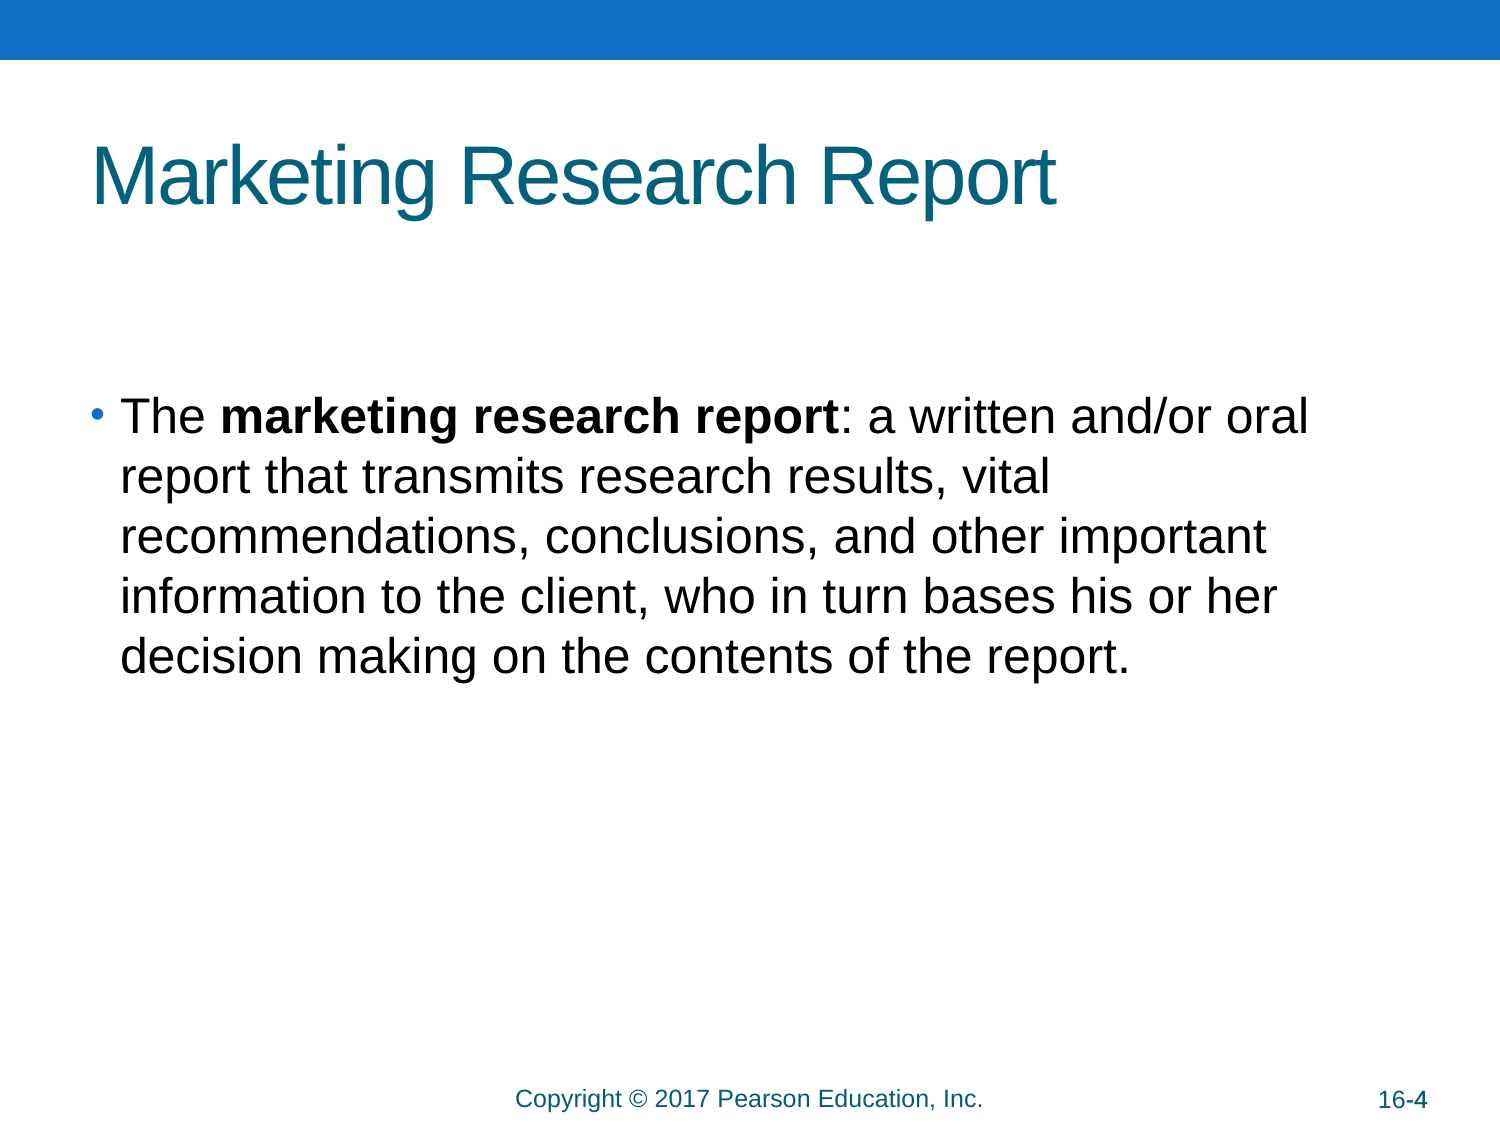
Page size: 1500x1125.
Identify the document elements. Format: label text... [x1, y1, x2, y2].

list The marketing research report: a written and/or oral report that transmits research results, vital recommendations, conclusions, and other important information to the client, who in turn bases his or her decision making on the contents of the report. [75, 376, 1425, 1125]
title Marketing Research Report [75, 90, 1425, 253]
